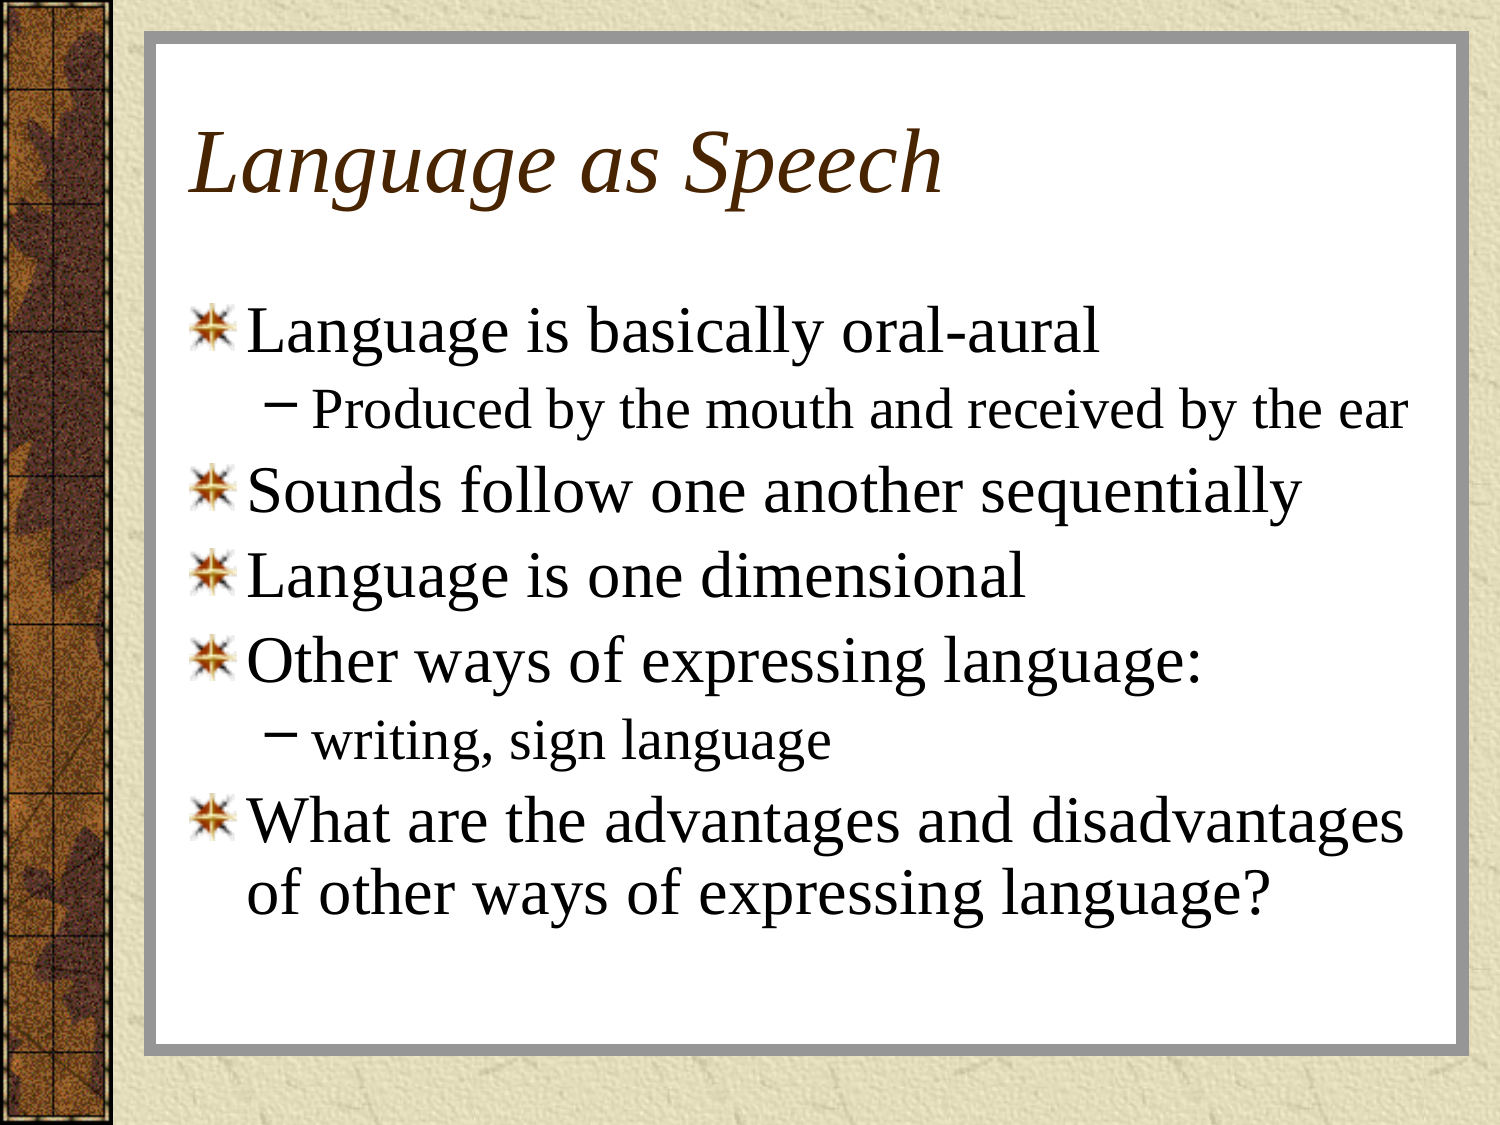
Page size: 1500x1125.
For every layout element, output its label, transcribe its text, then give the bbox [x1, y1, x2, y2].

list Language is basically oral-aural Produced by the mouth and received by the ear Sounds follow one another sequentially Language is one dimensional Other ways of expressing language: writing, sign language What are the advantages and disadvantages of other ways of expressing language? [174, 287, 1450, 963]
title Language as Speech [174, 62, 1450, 250]
picture [0, 0, 1500, 1125]
